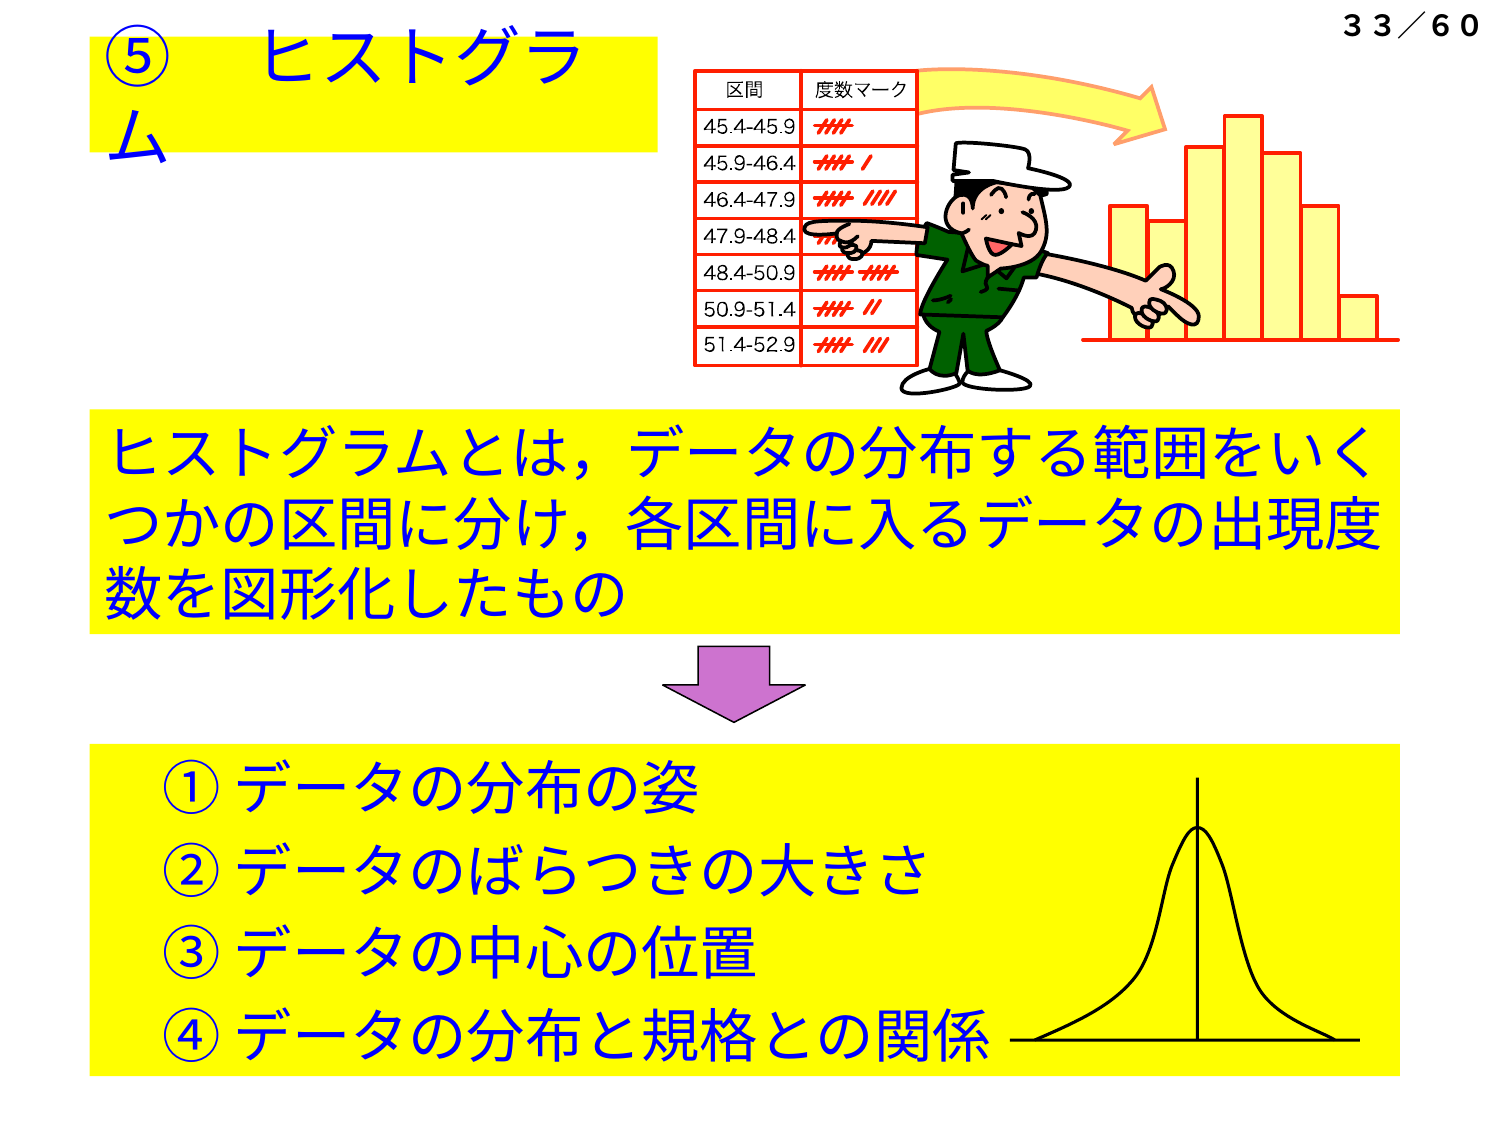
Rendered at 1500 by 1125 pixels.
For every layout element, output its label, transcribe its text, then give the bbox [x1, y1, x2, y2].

picture [692, 56, 1401, 404]
text_box [662, 646, 806, 723]
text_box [89, 743, 1401, 1080]
text_box ３３／６０ [1324, 0, 1500, 85]
text_box ヒストグラムとは，データの分布する範囲をいくつかの区間に分け，各区間に入るデータの出現度数を図形化したもの [89, 409, 1400, 635]
title ⑤ ヒストグラム [89, 36, 658, 153]
